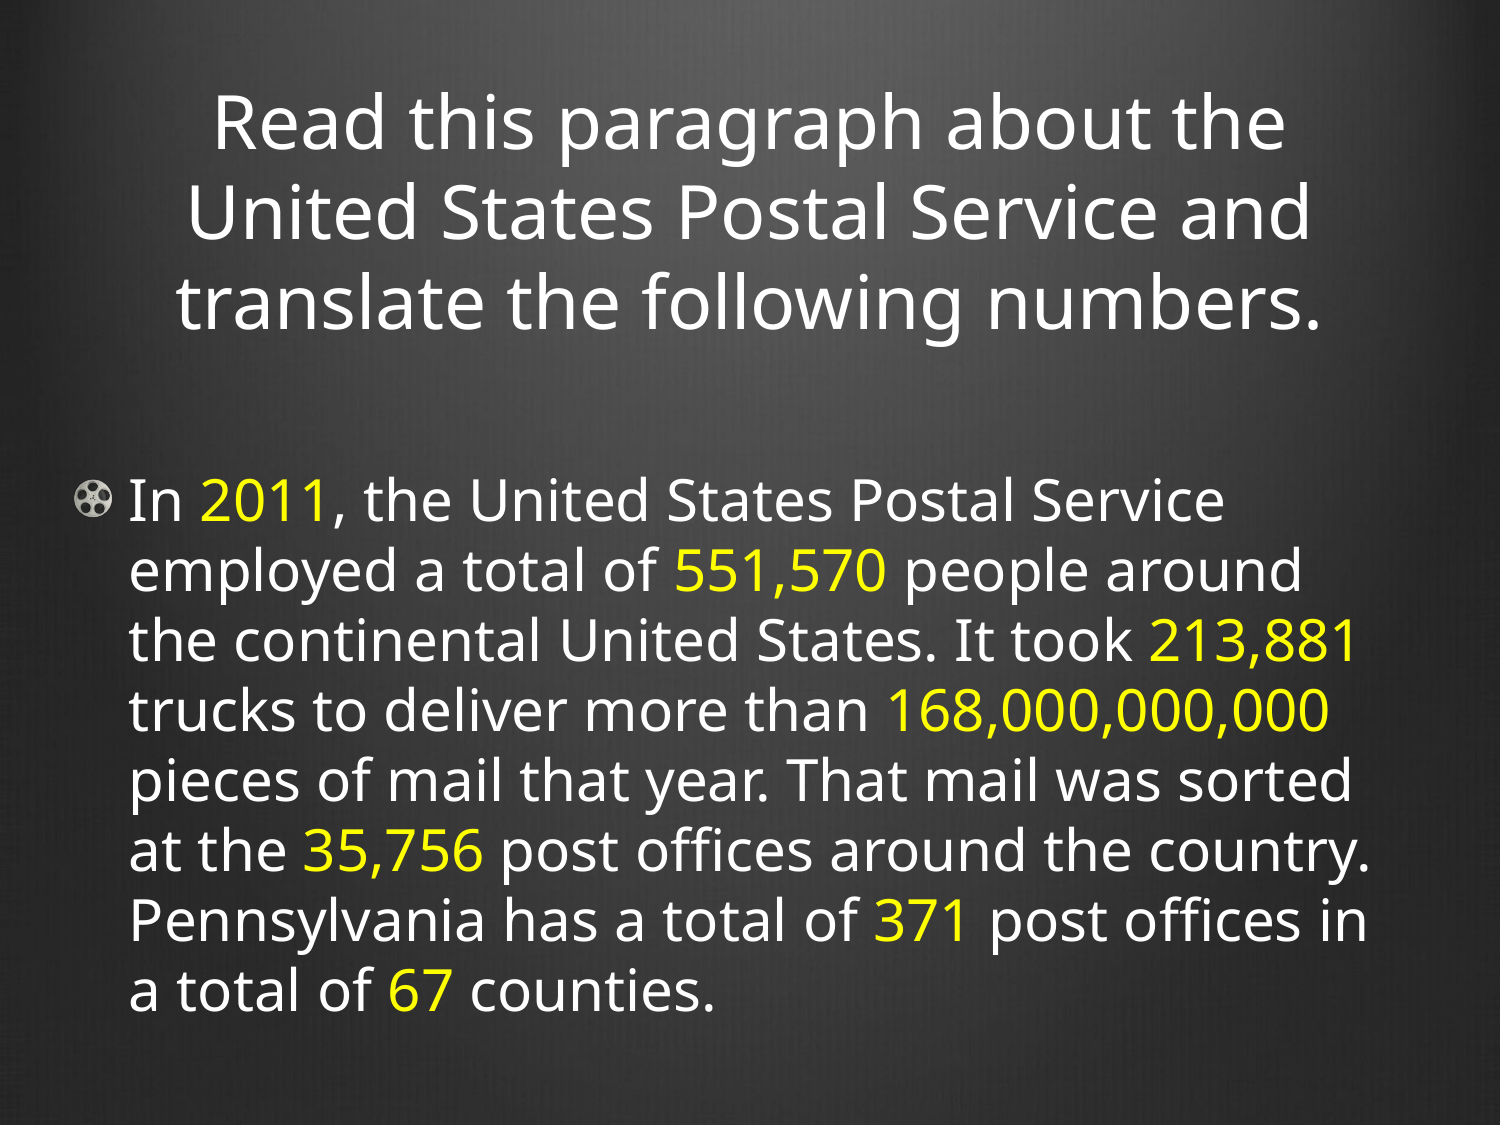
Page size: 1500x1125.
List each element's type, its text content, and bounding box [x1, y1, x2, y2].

list In 2011, the United States Postal Service employed a total of 551,570 people around the continental United States. It took 213,881 trucks to deliver more than 168,000,000,000 pieces of mail that year. That mail was sorted at the 35,756 post offices around the country. Pennsylvania has a total of 371 post offices in a total of 67 counties. [57, 455, 1406, 1089]
title Read this paragraph about the United States Postal Service and translate the following numbers. [112, 137, 1388, 372]
picture [72, 477, 114, 519]
